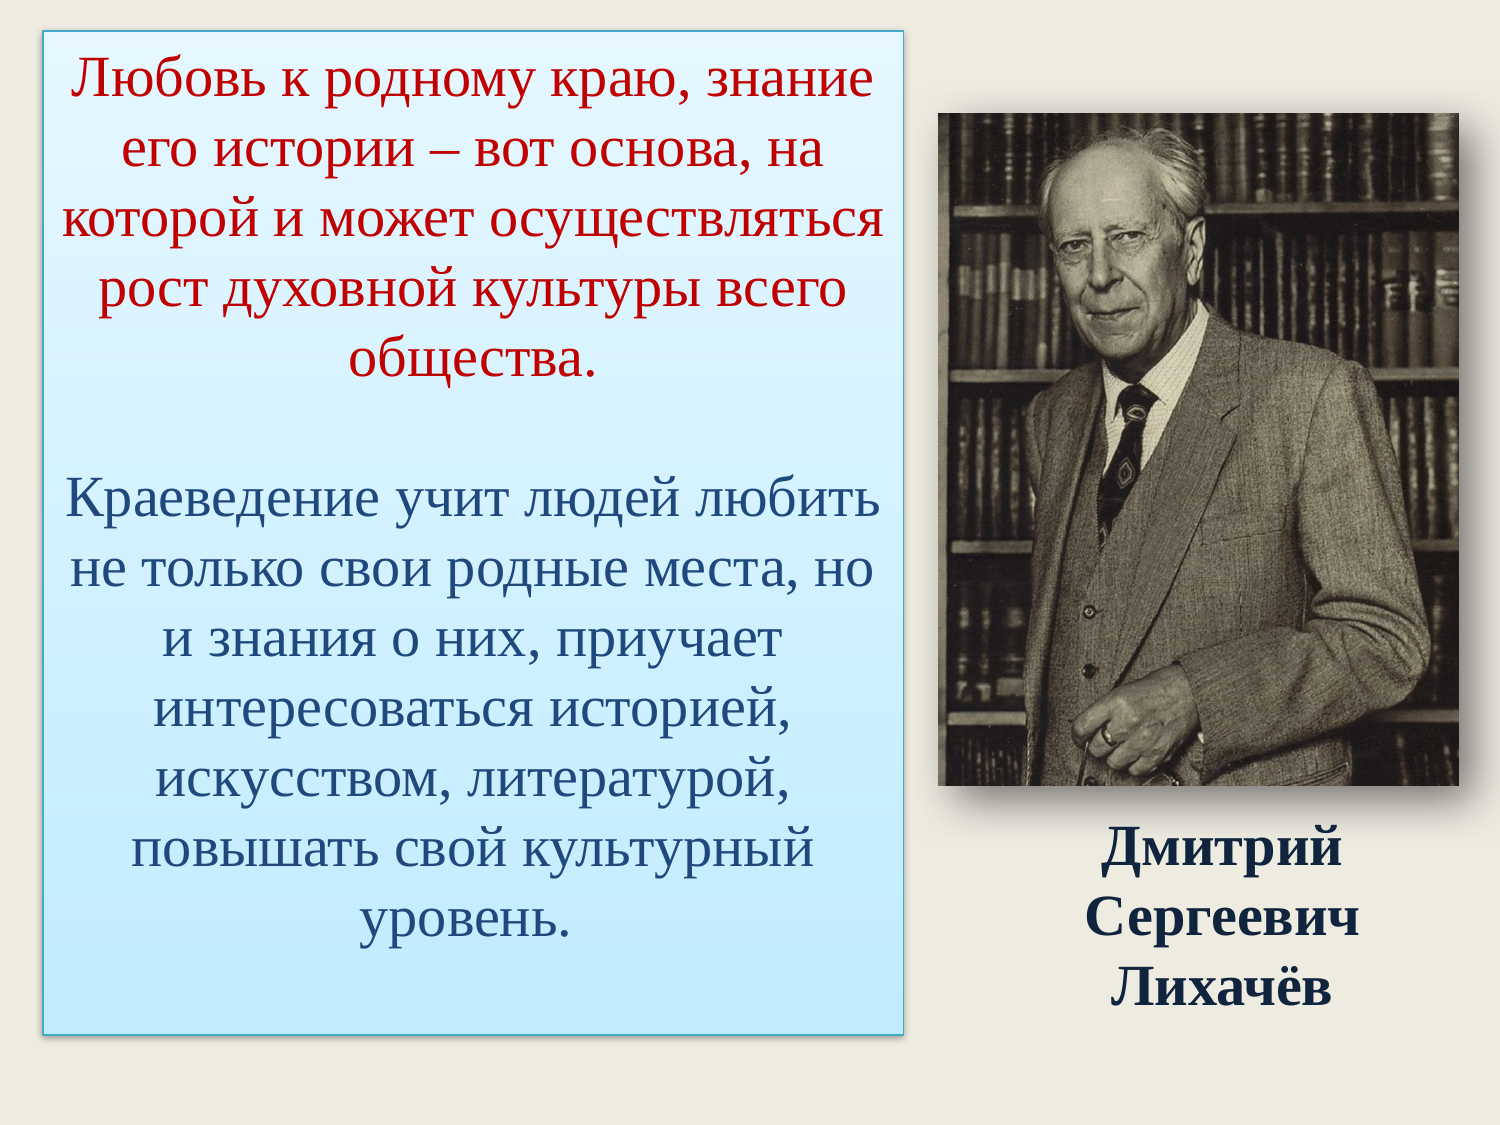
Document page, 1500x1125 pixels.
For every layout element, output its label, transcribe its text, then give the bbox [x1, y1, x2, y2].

picture [938, 113, 1459, 787]
title Любовь к родному краю, знание его истории – вот основа, на которой и может осуществляться рост духовной культуры всего общества. Краеведение учит людей любить не только свои родные места, но и знания о них, приучает интересоваться историей, искусством, литературой, повышать свой культурный уровень. [42, 30, 904, 1036]
text_box Дмитрий Сергеевич Лихачёв [986, 800, 1459, 1025]
